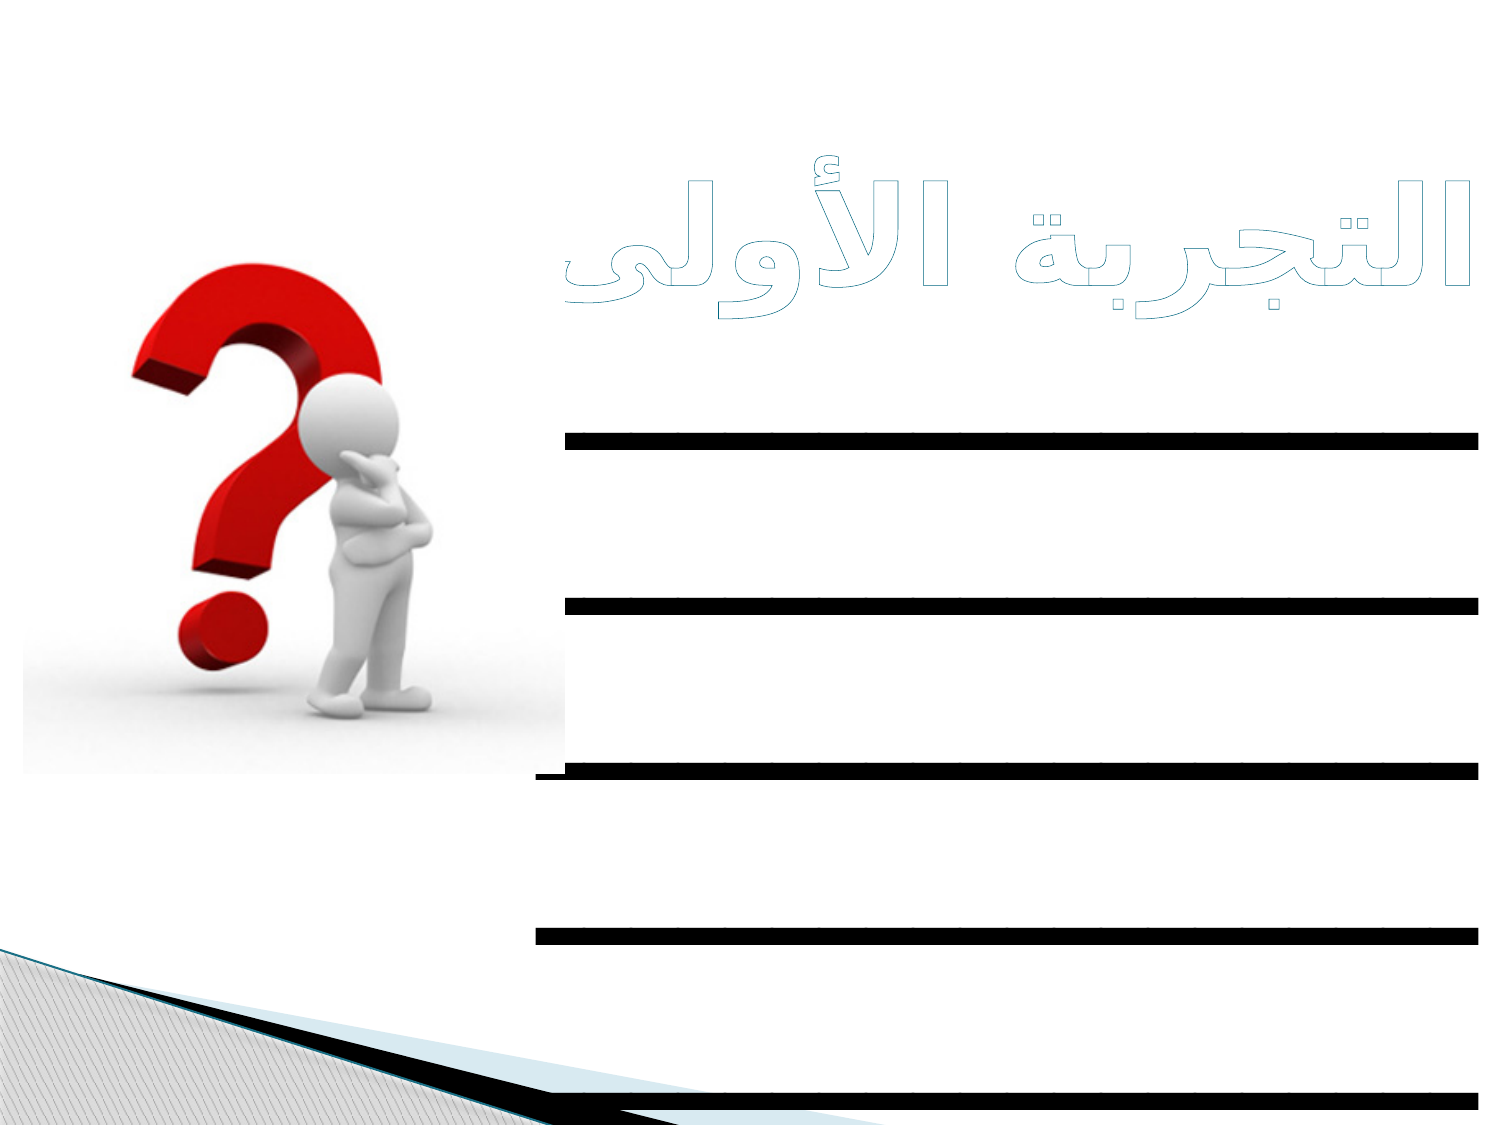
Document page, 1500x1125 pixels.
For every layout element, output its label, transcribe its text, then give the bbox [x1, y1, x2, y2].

text_box التجربة الأولى ـــــــــــــــــــــــــــــــــــــــــــــــــــــــــــــــــــــــــــــــــــــــــــــــــــــ هل سمعت أو قرأت عن البلطة؟؟ [515, 140, 1500, 1125]
picture [23, 234, 565, 774]
